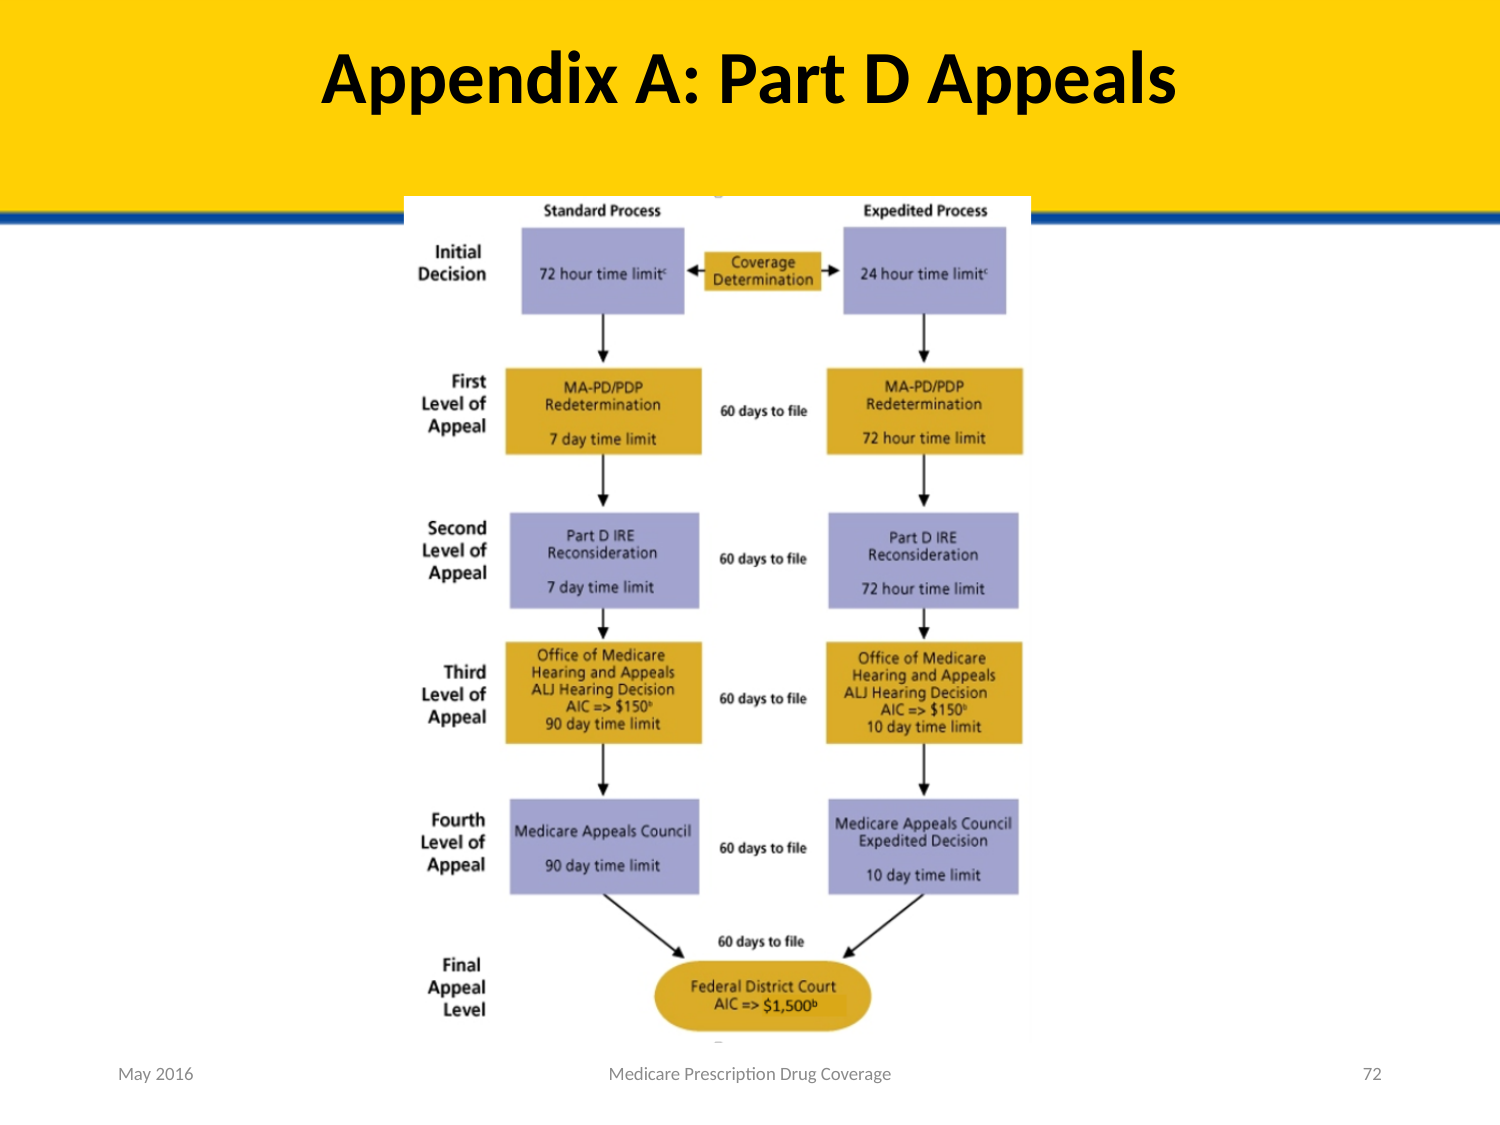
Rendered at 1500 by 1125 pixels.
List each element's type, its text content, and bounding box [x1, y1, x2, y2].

title Appendix A: Part D Appeals [0, 2, 1500, 157]
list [294, 305, 1141, 934]
picture [0, 157, 1500, 1125]
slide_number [103, 1042, 441, 1103]
footer Medicare Prescription Drug Coverage [496, 1042, 1004, 1103]
slide_number 72 [1059, 1042, 1397, 1103]
